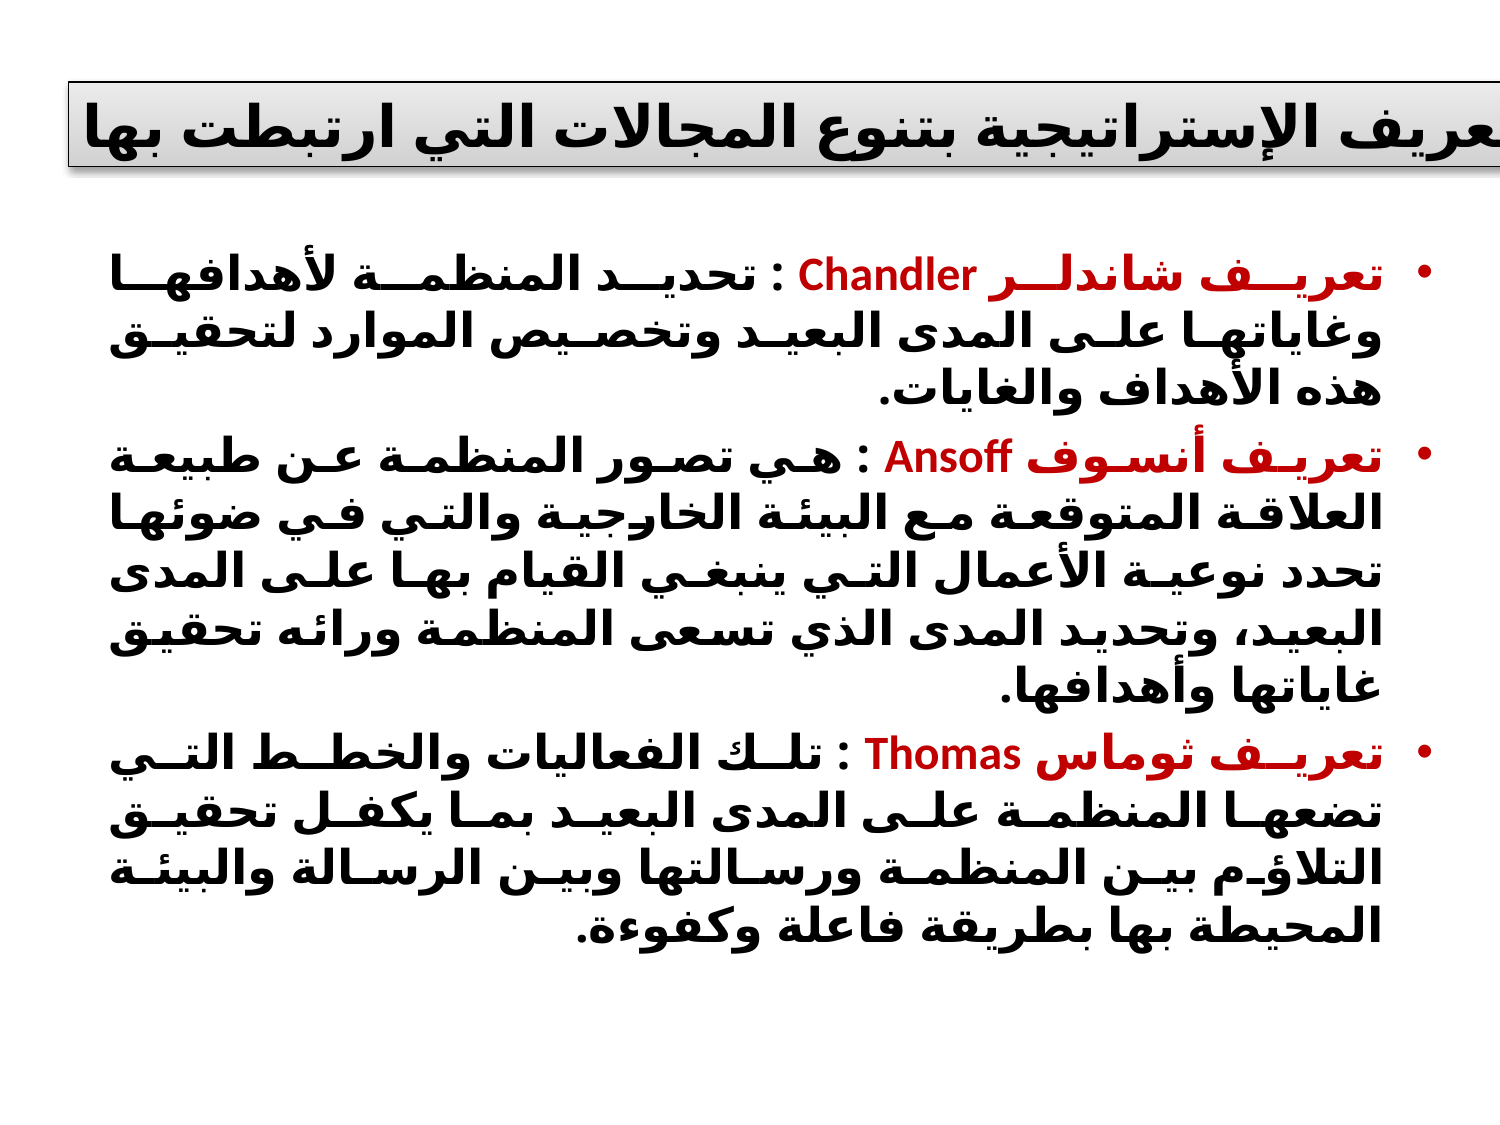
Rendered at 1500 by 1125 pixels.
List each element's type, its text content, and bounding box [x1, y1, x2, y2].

list تعريف شاندلر Chandler : تحديد المنظمة لأهدافها وغاياتها على المدى البعيد وتخصيص الموارد لتحقيق هذه الأهداف والغايات. تعريف أنسوف Ansoff : هي تصور المنظمة عن طبيعة العلاقة المتوقعة مع البيئة الخارجية والتي في ضوئها تحدد نوعية الأعمال التي ينبغي القيام بها على المدى البعيد، وتحديد المدى الذي تسعى المنظمة ورائه تحقيق غاياتها وأهدافها. تعريف ثوماس Thomas : تلك الفعاليات والخطط التي تضعها المنظمة على المدى البعيد بما يكفل تحقيق التلاؤم بين المنظمة ورسالتها وبين الرسالة والبيئة المحيطة بها بطريقة فاعلة وكفوءة. [93, 234, 1444, 977]
text_box تنوع تعريف الإستراتيجية بتنوع المجالات التي ارتبطت بها [68, 81, 1500, 167]
